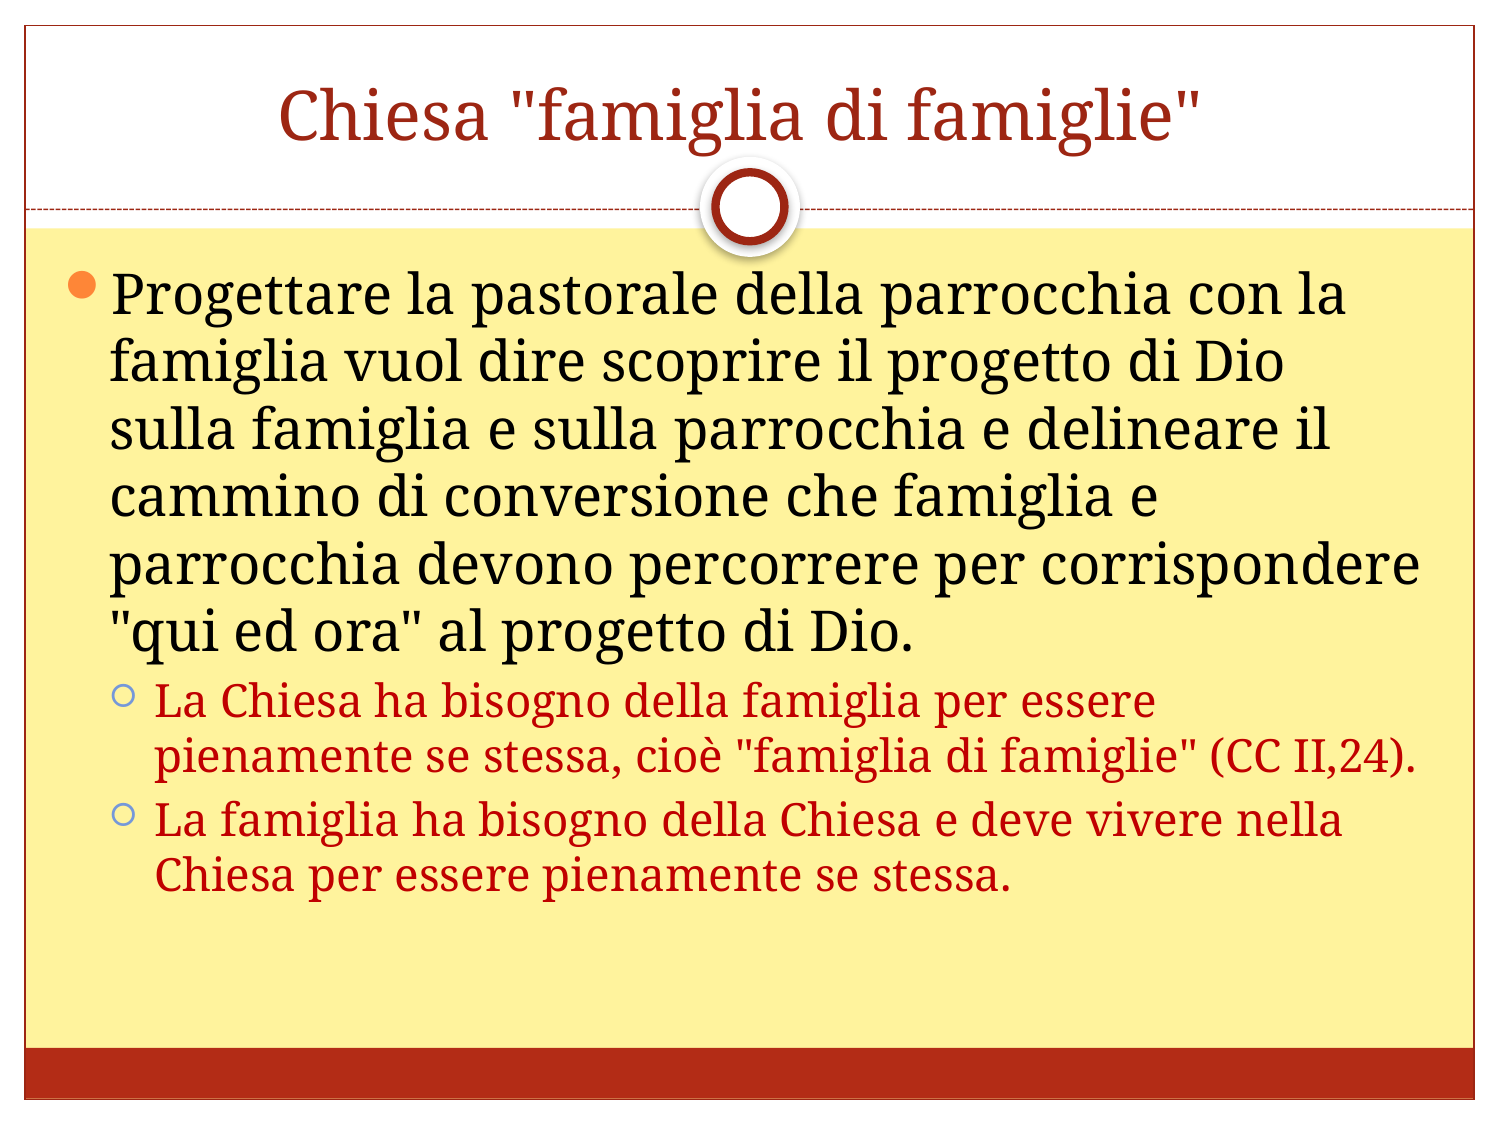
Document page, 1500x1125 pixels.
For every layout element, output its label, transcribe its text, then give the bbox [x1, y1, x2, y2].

list Progettare la pastorale della parrocchia con la famiglia vuol dire scoprire il progetto di Dio sulla famiglia e sulla parrocchia e delineare il cammino di conversione che famiglia e parrocchia devono percorrere per corrispondere "qui ed ora" al progetto di Dio. La Chiesa ha bisogno della famiglia per essere pienamente se stessa, cioè "famiglia di famiglie" (CC II,24). La famiglia ha bisogno della Chiesa e deve vivere nella Chiesa per essere pienamente se stessa. [49, 250, 1445, 1001]
title Chiesa "famiglia di famiglie" [49, 37, 1450, 162]
